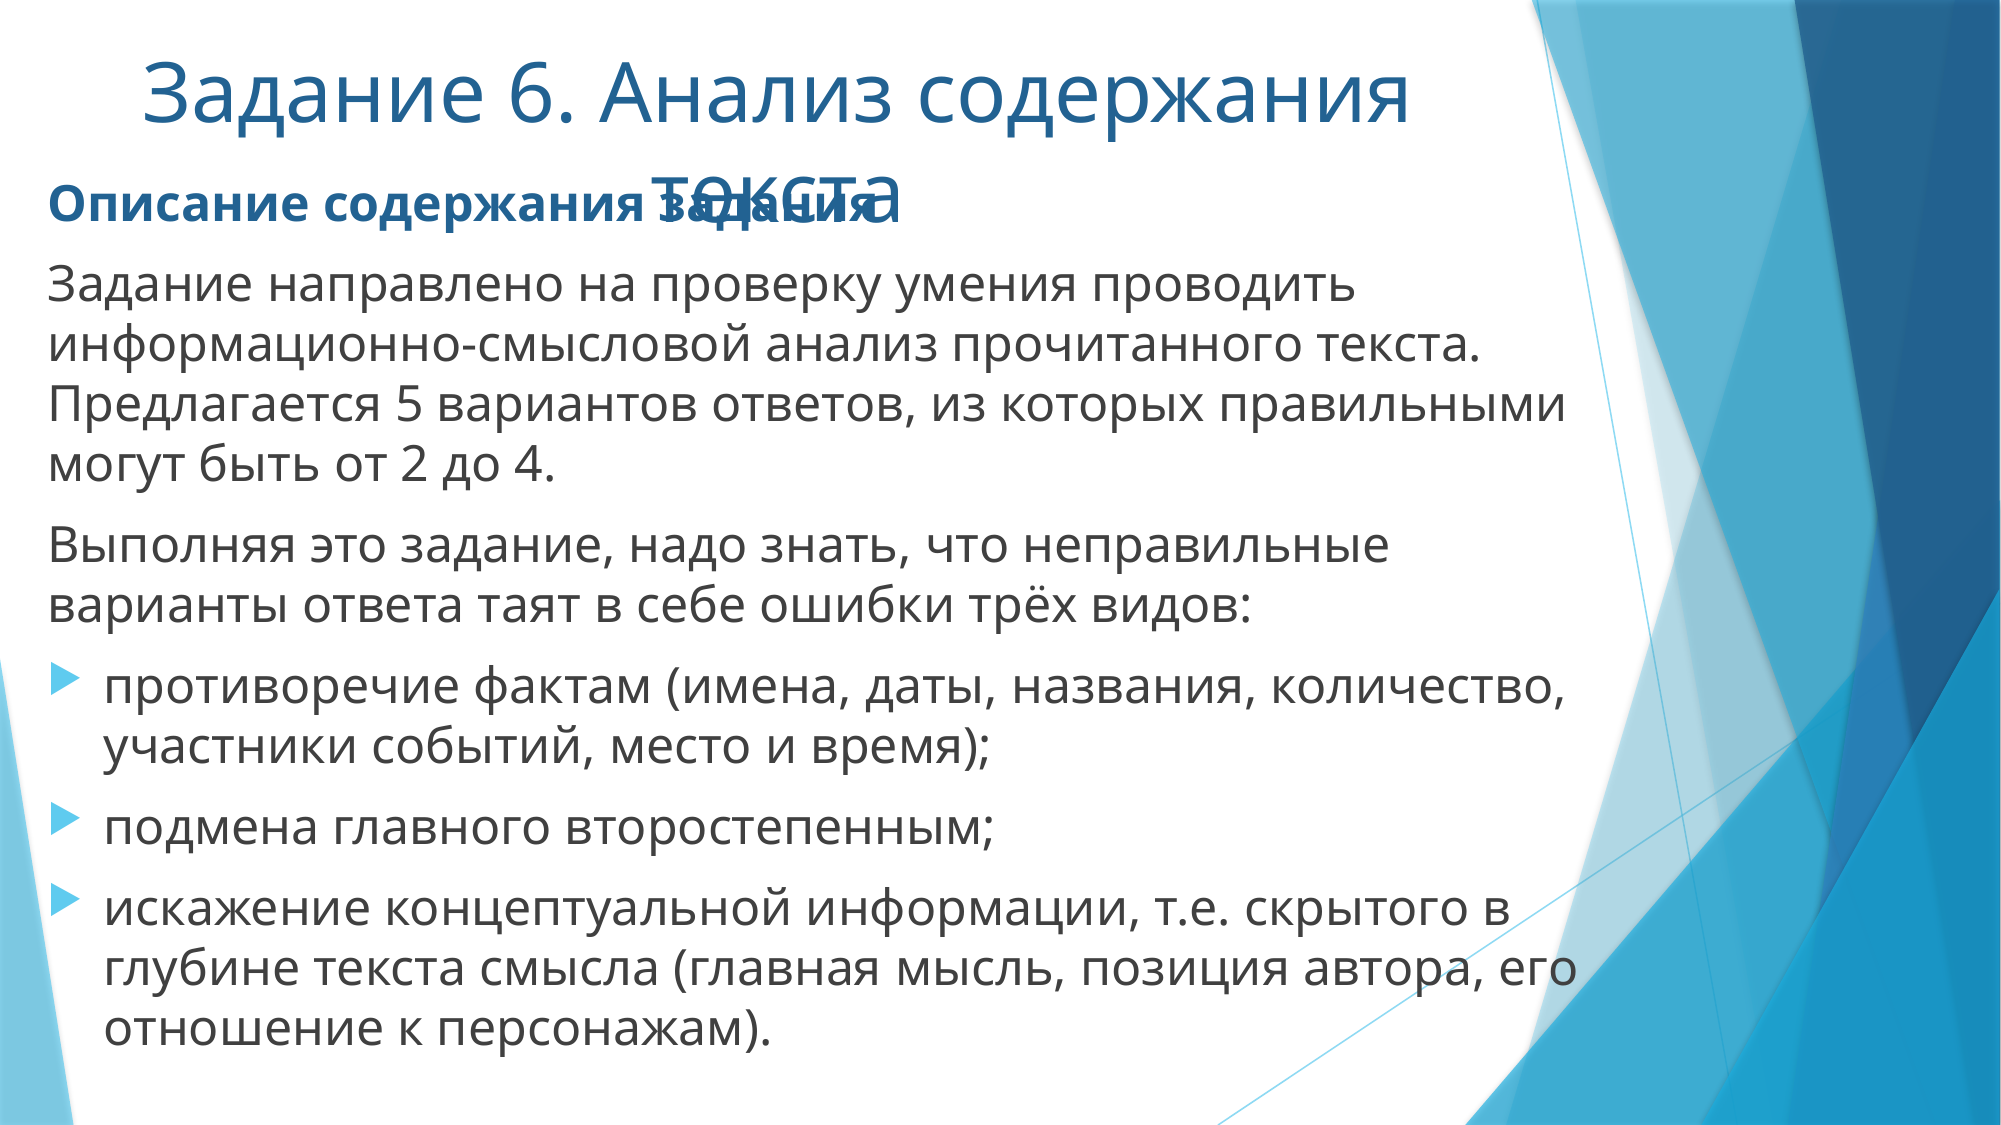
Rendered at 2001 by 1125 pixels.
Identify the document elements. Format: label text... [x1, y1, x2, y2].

text_box Задание 6. Анализ содержания текста [0, 31, 1556, 201]
list Описание содержания задания Задание направлено на проверку умения проводить информационно-смысловой анализ прочитанного текста. Предлагается 5 вариантов ответов, из которых правильными могут быть от 2 до 4. Выполняя это задание, надо знать, что неправильные варианты ответа таят в себе ошибки трёх видов: противоречие фактам (имена, даты, названия, количество, участники событий, место и время); подмена главного второстепенным; искажение концептуальной информации, т.е. скрытого в глубине текста смысла (главная мысль, позиция автора, его отношение к персонажам). [32, 163, 1652, 1106]
